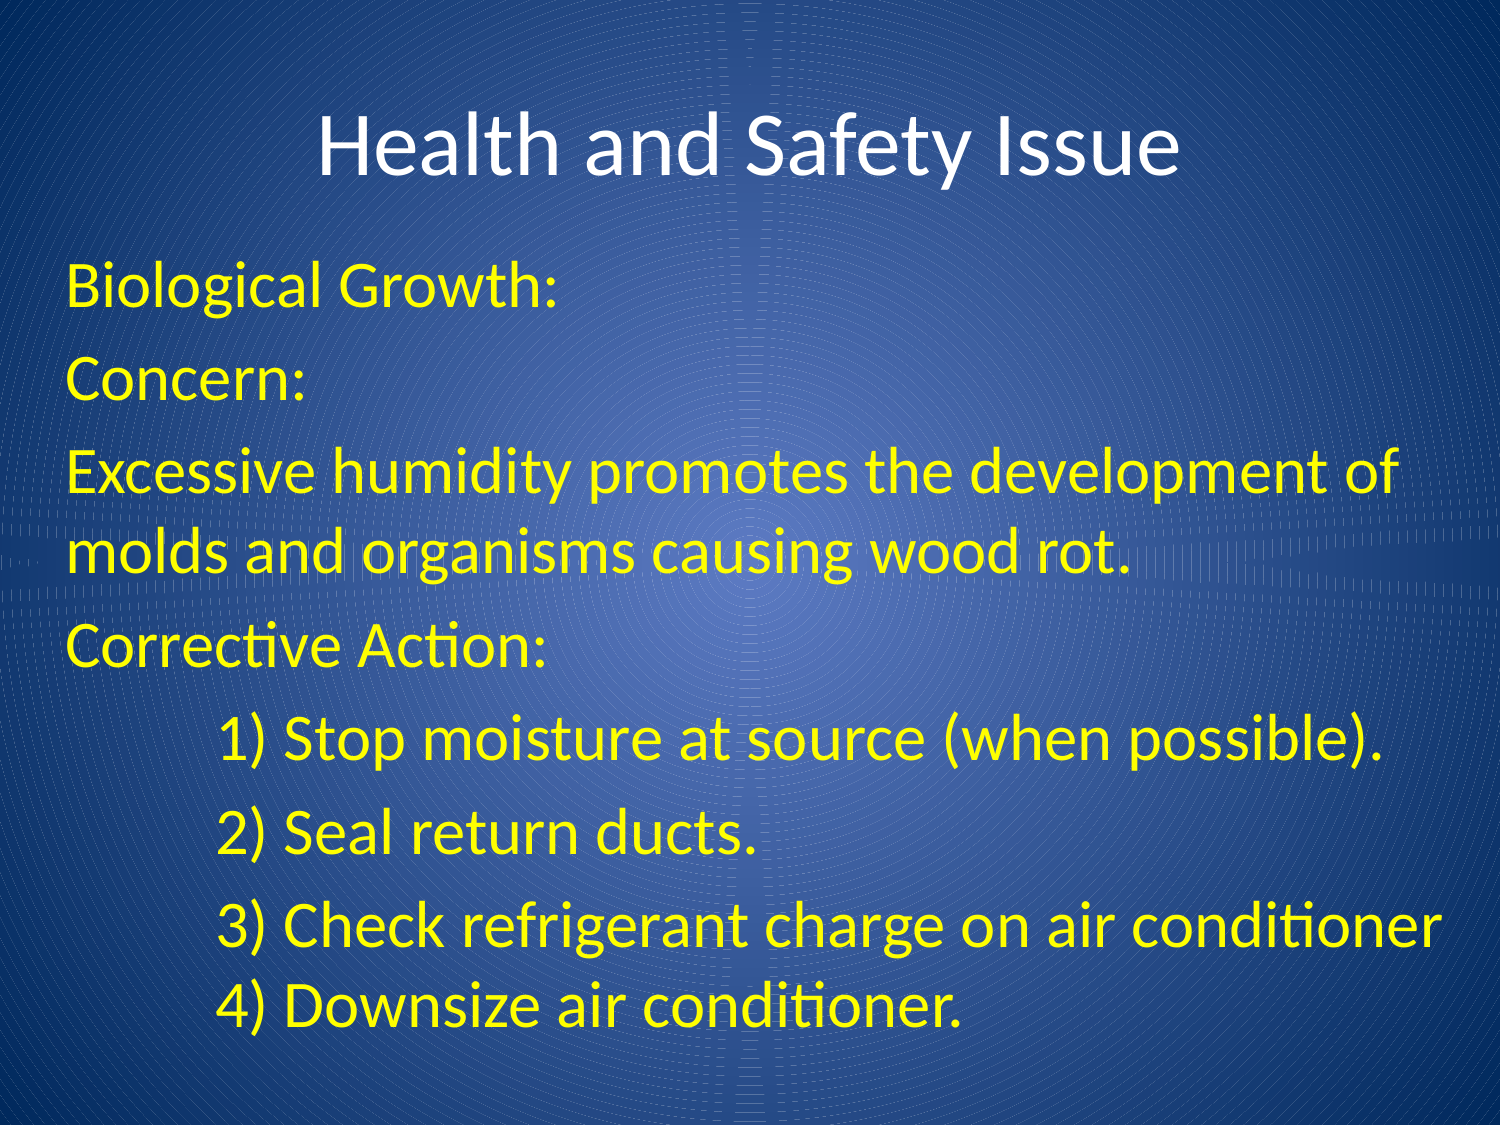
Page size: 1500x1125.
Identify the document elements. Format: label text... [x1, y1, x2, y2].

list Biological Growth: Concern: Excessive humidity promotes the development of molds and organisms causing wood rot. Corrective Action: 1) Stop moisture at source (when possible). 2) Seal return ducts. 3) Check refrigerant charge on air conditioner 4) Downsize air conditioner. [50, 232, 1475, 1083]
title Health and Safety Issue [75, 45, 1425, 232]
